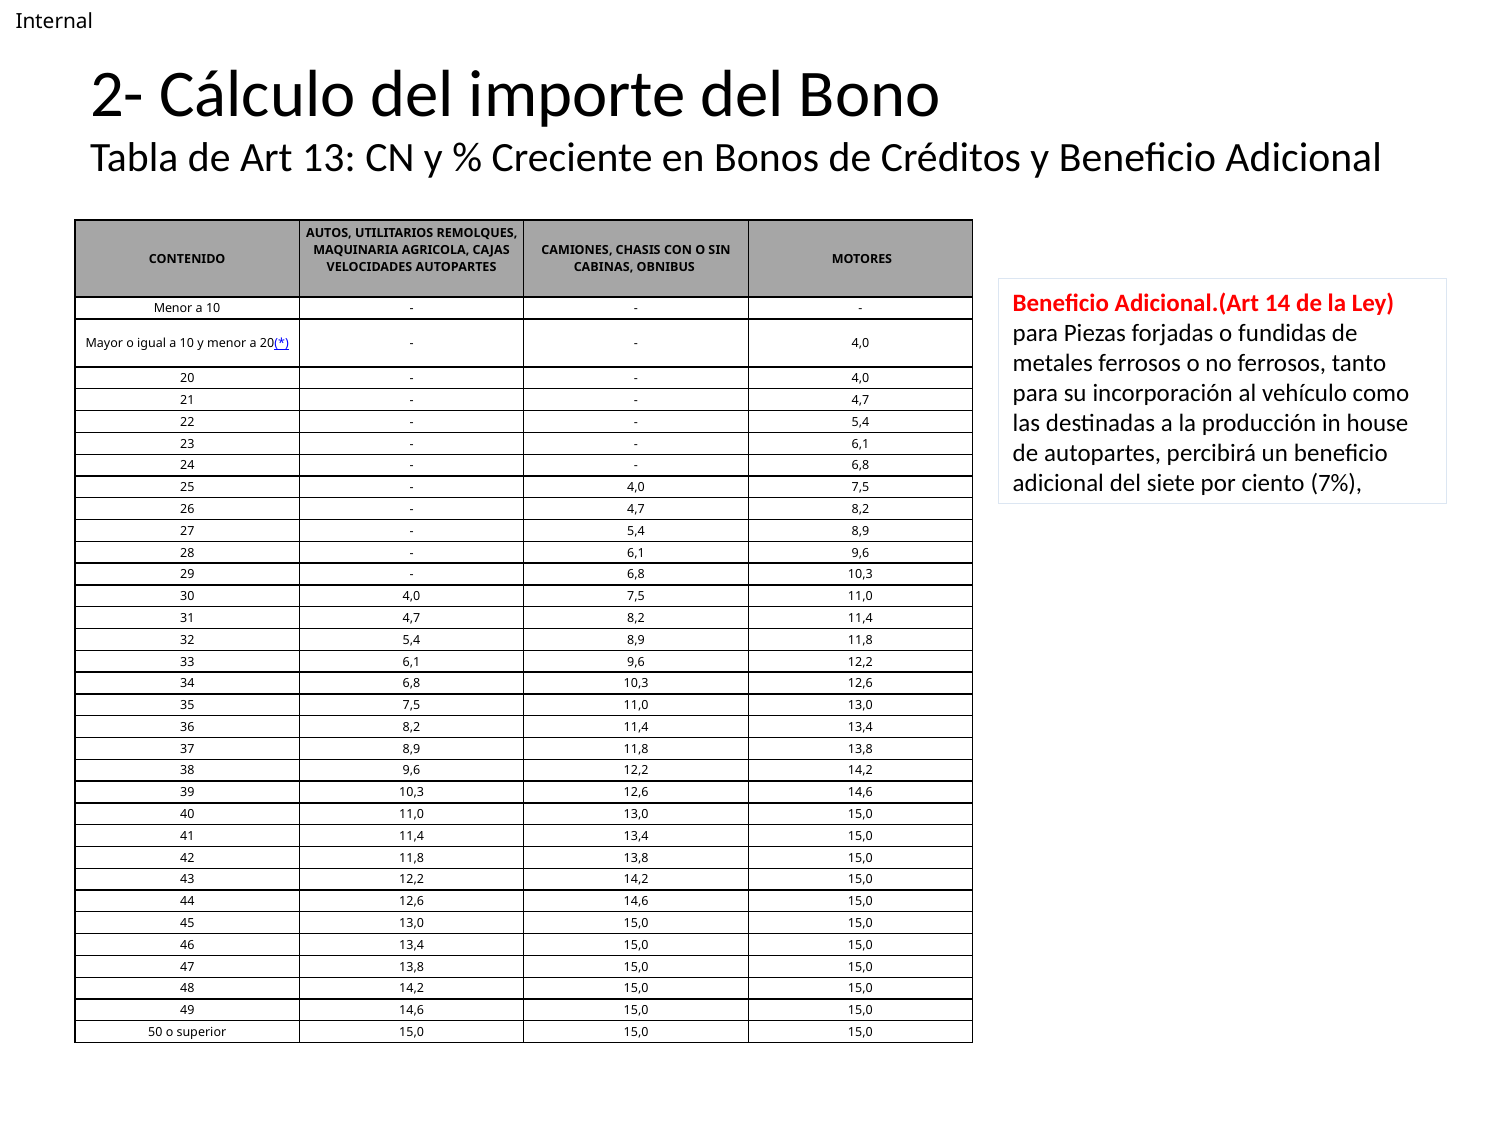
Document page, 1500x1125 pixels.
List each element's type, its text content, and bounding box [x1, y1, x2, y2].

table_cell - [300, 320, 523, 366]
table_cell 14,6 [524, 891, 748, 911]
table_cell - [300, 455, 523, 475]
table_cell 30 [76, 586, 299, 606]
table_cell 15,0 [524, 934, 748, 955]
table_cell - [300, 498, 523, 519]
table_cell 5,4 [524, 520, 748, 541]
table_cell 13,0 [524, 804, 748, 824]
table_cell 15,0 [524, 912, 748, 933]
table_cell 46 [76, 934, 299, 955]
table_cell Mayor o igual a 10 y menor a 20(*) [76, 320, 299, 366]
table_cell 11,8 [300, 847, 523, 868]
table_cell 45 [76, 912, 299, 933]
table_cell 48 [76, 978, 299, 998]
table_cell 4,0 [749, 368, 972, 388]
table_cell - [300, 411, 523, 432]
table_cell 11,8 [749, 629, 972, 650]
table_cell 6,8 [524, 564, 748, 584]
table_cell 5,4 [300, 629, 523, 650]
table_cell 11,4 [749, 607, 972, 628]
table_cell 13,0 [300, 912, 523, 933]
table_cell 8,9 [524, 629, 748, 650]
table_cell 15,0 [524, 978, 748, 998]
table_cell - [524, 320, 748, 366]
table_cell - [524, 411, 748, 432]
table_cell 6,1 [300, 651, 523, 671]
table_cell 15,0 [749, 934, 972, 955]
table_cell 10,3 [524, 673, 748, 693]
table_cell 34 [76, 673, 299, 693]
table_cell - [300, 298, 523, 318]
table_cell 12,2 [300, 869, 523, 889]
table_cell 11,0 [749, 586, 972, 606]
table_cell 24 [76, 455, 299, 475]
table_cell 13,0 [749, 695, 972, 715]
table_cell 4,7 [749, 389, 972, 410]
table_cell 20 [76, 368, 299, 388]
table_cell 15,0 [749, 956, 972, 977]
table_cell - [300, 433, 523, 454]
table_cell 6,8 [300, 673, 523, 693]
table_header MOTORES [749, 221, 972, 296]
table_cell 40 [76, 804, 299, 824]
table_header AUTOS, UTILITARIOS REMOLQUES, MAQUINARIA AGRICOLA, CAJAS VELOCIDADES AUTOPARTES [300, 221, 523, 296]
table_cell 47 [76, 956, 299, 977]
table_cell 8,2 [300, 716, 523, 737]
table_cell 15,0 [749, 978, 972, 998]
table_cell 38 [76, 760, 299, 780]
table_cell 12,6 [749, 673, 972, 693]
table_cell 14,2 [300, 978, 523, 998]
table_cell 6,1 [749, 433, 972, 454]
table_cell 9,6 [300, 760, 523, 780]
table_cell 33 [76, 651, 299, 671]
table_cell 22 [76, 411, 299, 432]
table_cell - [524, 368, 748, 388]
table_cell 39 [76, 782, 299, 802]
table_cell 15,0 [749, 1000, 972, 1020]
table_cell 15,0 [749, 1021, 972, 1042]
table_cell 10,3 [300, 782, 523, 802]
table_cell 9,6 [749, 542, 972, 562]
table_cell 41 [76, 825, 299, 846]
title 2- Cálculo del importe del Bono Tabla de Art 13: CN y % Creciente en Bonos de Créditos y Beneficio Adicional [75, 45, 1414, 185]
table_cell 49 [76, 1000, 299, 1020]
table_cell 15,0 [524, 1000, 748, 1020]
table_cell 27 [76, 520, 299, 541]
table_cell - [300, 564, 523, 584]
table_cell 8,2 [749, 498, 972, 519]
table_cell - [524, 298, 748, 318]
table_cell 6,1 [524, 542, 748, 562]
table_cell 21 [76, 389, 299, 410]
table_cell 9,6 [524, 651, 748, 671]
table_cell 13,8 [524, 847, 748, 868]
table_cell 8,9 [300, 738, 523, 759]
table_cell 12,2 [524, 760, 748, 780]
table_cell - [300, 368, 523, 388]
table_cell 4,7 [300, 607, 523, 628]
table_cell 4,0 [749, 320, 972, 366]
table_cell 15,0 [749, 912, 972, 933]
table_cell 7,5 [300, 695, 523, 715]
table_cell 13,8 [749, 738, 972, 759]
table_cell 26 [76, 498, 299, 519]
table_cell 8,9 [749, 520, 972, 541]
table_cell 11,4 [524, 716, 748, 737]
table_cell - [524, 433, 748, 454]
table_cell 13,8 [300, 956, 523, 977]
table_cell 6,8 [749, 455, 972, 475]
table_cell 11,8 [524, 738, 748, 759]
table_cell 15,0 [524, 1021, 748, 1042]
table_cell - [300, 477, 523, 497]
table_cell 12,2 [749, 651, 972, 671]
table_cell 4,0 [300, 586, 523, 606]
table_cell 7,5 [524, 586, 748, 606]
table_cell 15,0 [749, 847, 972, 868]
table_cell 11,4 [300, 825, 523, 846]
table_cell 8,2 [524, 607, 748, 628]
table_cell 15,0 [300, 1021, 523, 1042]
table_cell 43 [76, 869, 299, 889]
table_cell 15,0 [749, 804, 972, 824]
table_cell 13,4 [300, 934, 523, 955]
table_cell 12,6 [300, 891, 523, 911]
table_cell 42 [76, 847, 299, 868]
table_cell 35 [76, 695, 299, 715]
table_cell 13,4 [524, 825, 748, 846]
table_cell - [524, 455, 748, 475]
table_cell 50 o superior [76, 1021, 299, 1042]
table_cell 28 [76, 542, 299, 562]
table_cell 25 [76, 477, 299, 497]
table_cell 37 [76, 738, 299, 759]
table_cell 14,2 [524, 869, 748, 889]
table_cell 12,6 [524, 782, 748, 802]
table_cell Menor a 10 [76, 298, 299, 318]
table_cell - [300, 520, 523, 541]
table_cell 15,0 [524, 956, 748, 977]
table_cell 32 [76, 629, 299, 650]
text_box Beneficio Adicional.(Art 14 de la Ley) para Piezas forjadas o fundidas de metales ferrosos o no ferrosos, tanto para su incorporación al vehículo como las destinadas a la producción in house de autopartes, percibirá un beneficio adicional del siete por ciento (7%), [998, 278, 1447, 504]
table_cell 14,2 [749, 760, 972, 780]
table_cell 14,6 [749, 782, 972, 802]
table_header CONTENIDO [76, 221, 299, 296]
table_cell 31 [76, 607, 299, 628]
table_cell 15,0 [749, 825, 972, 846]
table_cell 7,5 [749, 477, 972, 497]
table_cell 23 [76, 433, 299, 454]
table_cell 4,0 [524, 477, 748, 497]
table_cell 29 [76, 564, 299, 584]
table_cell 44 [76, 891, 299, 911]
table_cell 11,0 [524, 695, 748, 715]
table_cell - [300, 389, 523, 410]
table_cell - [749, 298, 972, 318]
table_cell 13,4 [749, 716, 972, 737]
table_cell 15,0 [749, 891, 972, 911]
table_cell 15,0 [749, 869, 972, 889]
table_cell - [300, 542, 523, 562]
table_cell 11,0 [300, 804, 523, 824]
table_cell 36 [76, 716, 299, 737]
table_header CAMIONES, CHASIS CON O SIN CABINAS, OBNIBUS [524, 221, 748, 296]
table_cell 14,6 [300, 1000, 523, 1020]
table_cell 5,4 [749, 411, 972, 432]
table_cell - [524, 389, 748, 410]
table_cell 10,3 [749, 564, 972, 584]
table_cell 4,7 [524, 498, 748, 519]
